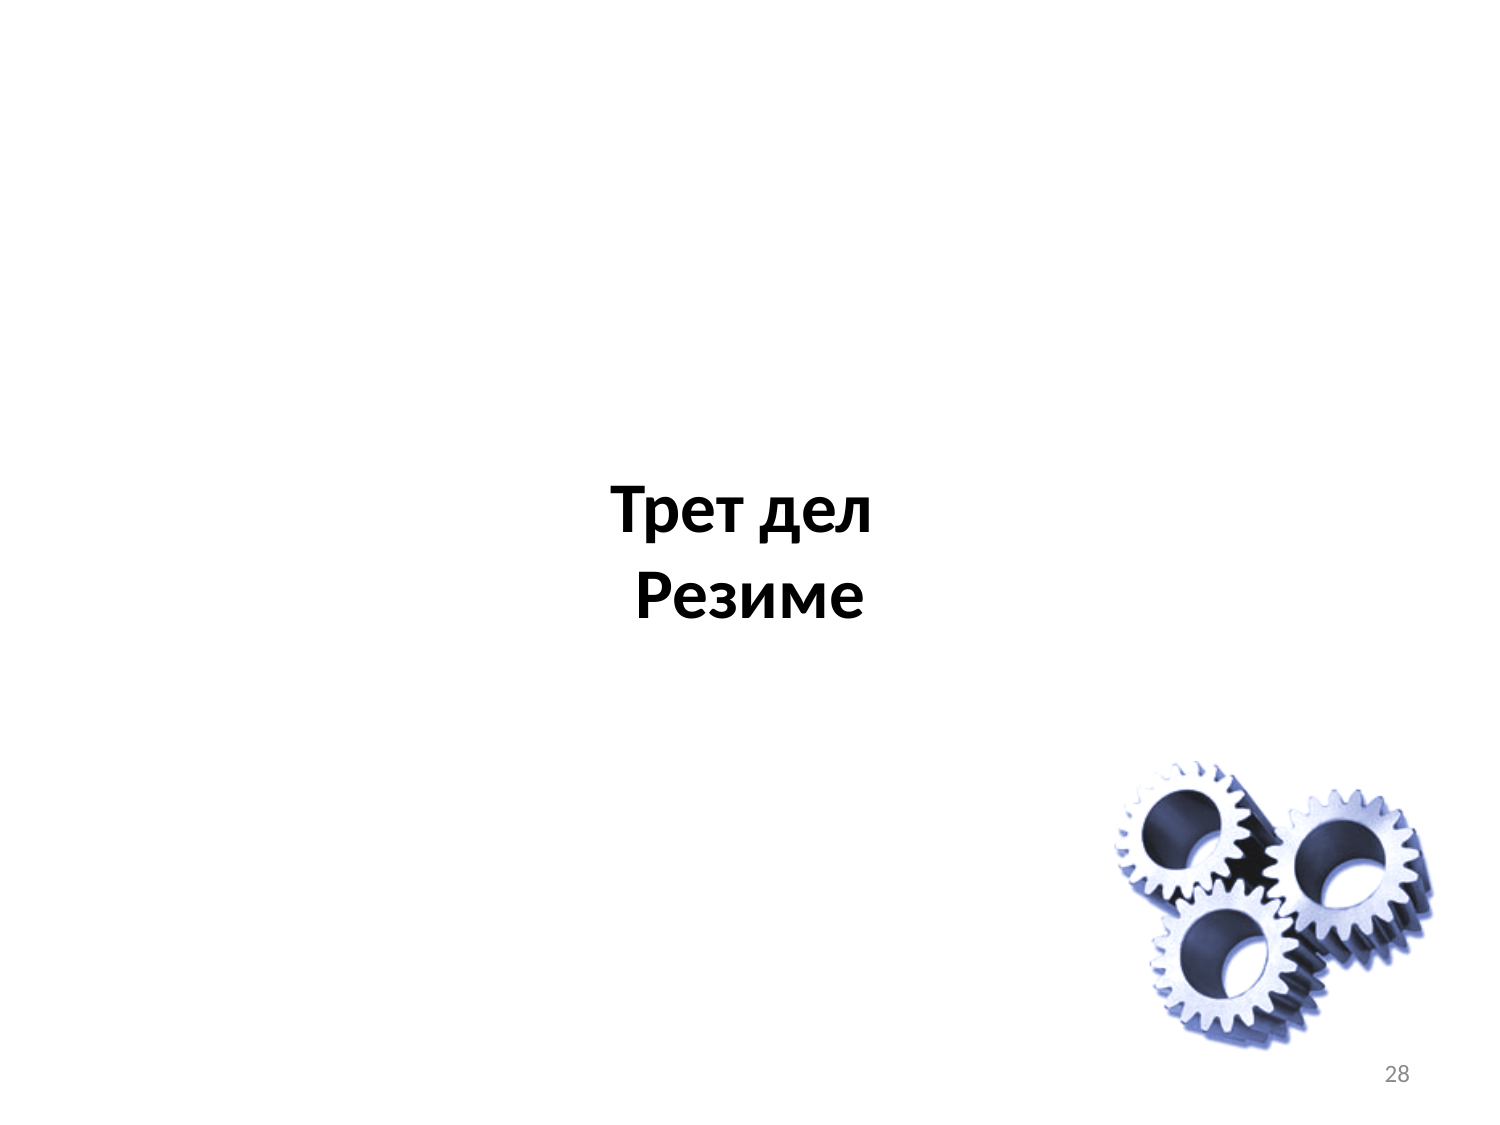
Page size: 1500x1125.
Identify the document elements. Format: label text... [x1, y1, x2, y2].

slide_number 28 [1074, 1042, 1425, 1103]
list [1112, 761, 1436, 1052]
title Трет дел Резиме [75, 453, 1425, 641]
